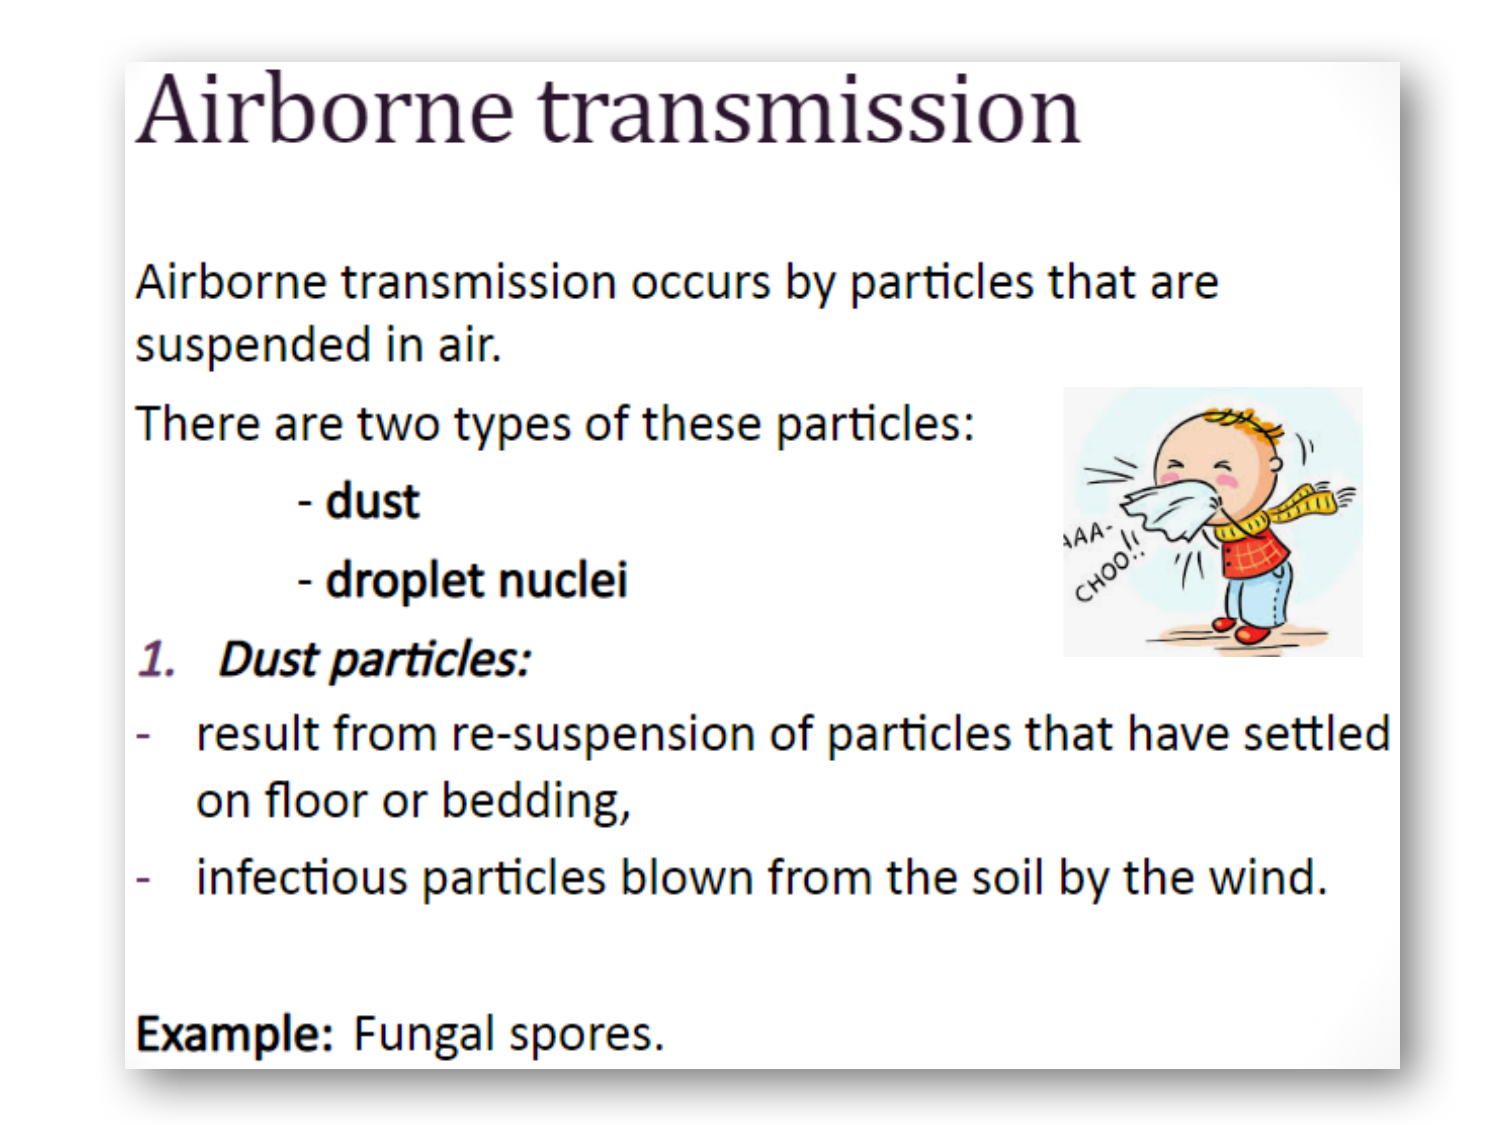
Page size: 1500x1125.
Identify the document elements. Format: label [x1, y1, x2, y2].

picture [124, 62, 1401, 1069]
